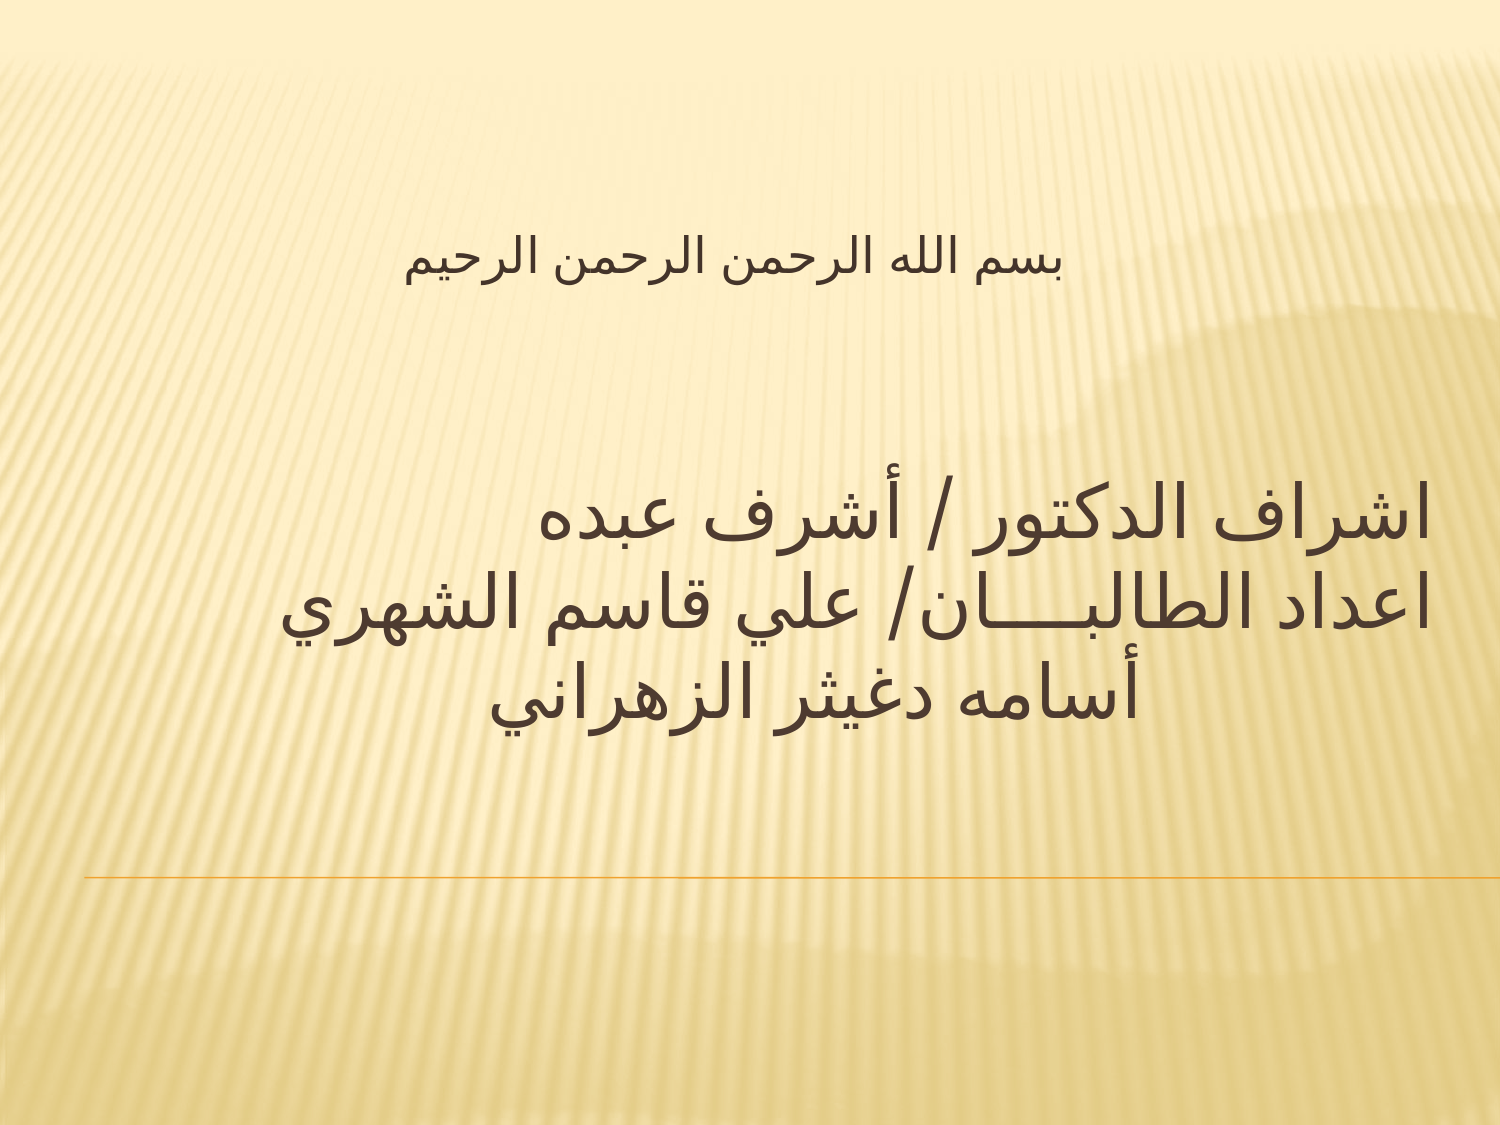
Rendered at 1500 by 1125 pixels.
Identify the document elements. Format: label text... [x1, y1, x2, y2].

subtitle بسم الله الرحمن الرحمن الرحيم [41, 149, 1429, 292]
title اشراف الدكتور / أشرف عبده اعداد الطالبــــان/ علي قاسم الشهري أسامه دغيثر الزهراني [62, 456, 1450, 997]
